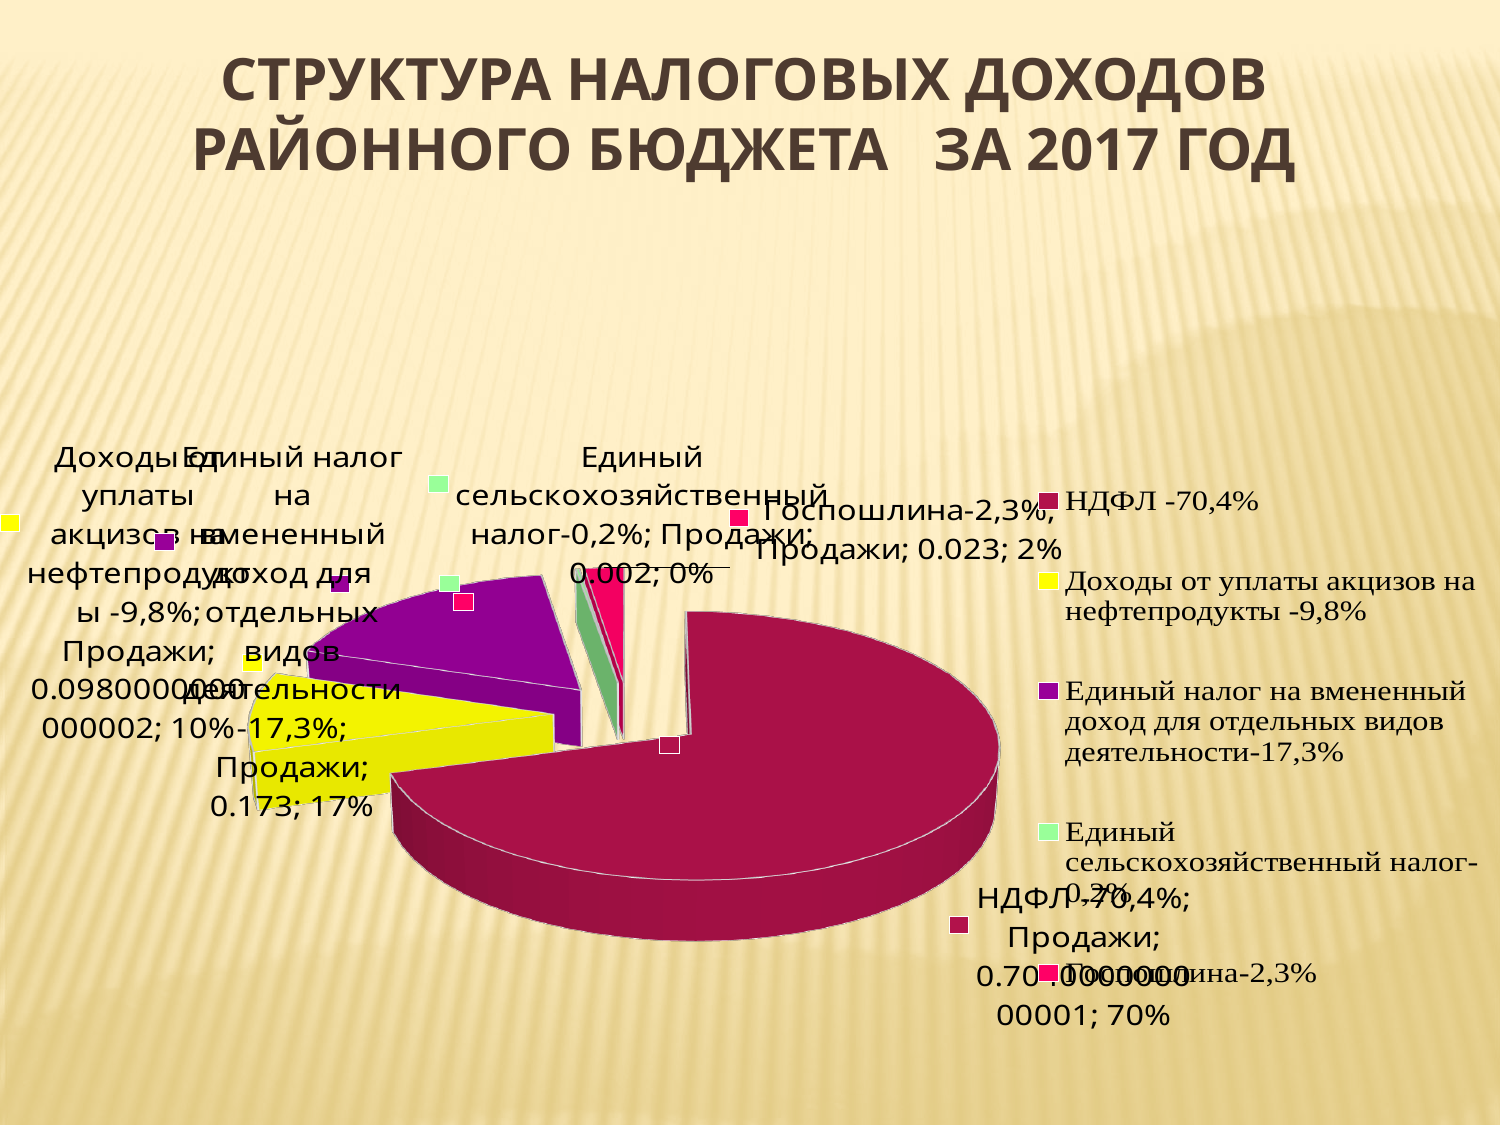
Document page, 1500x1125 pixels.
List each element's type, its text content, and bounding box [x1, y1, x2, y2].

chart [0, 210, 1500, 1125]
text_box СТРУКТУРА НАЛОГОВЫХ ДОХОДОВ РАЙОННОГО БЮДЖЕТА ЗА 2017 ГОД [46, 35, 1442, 190]
